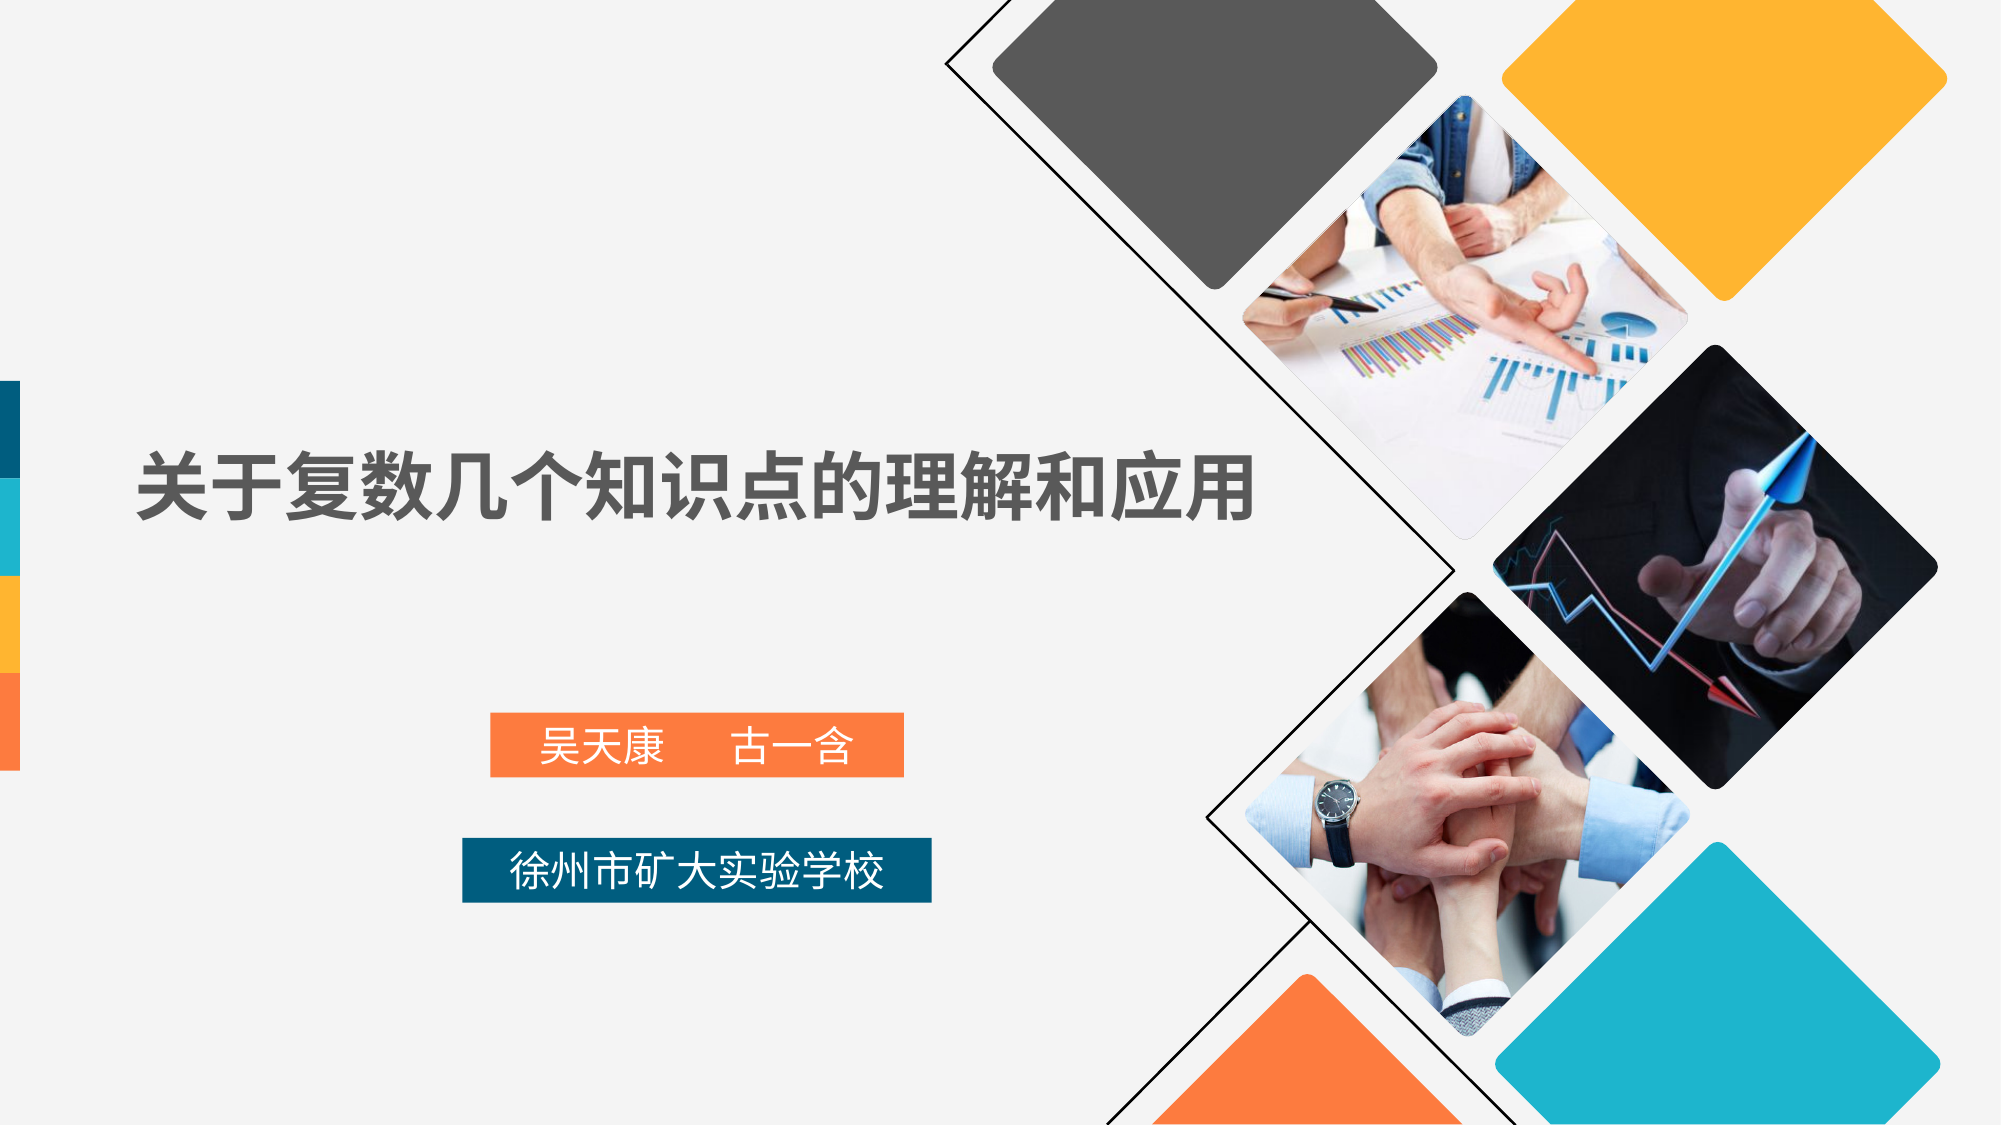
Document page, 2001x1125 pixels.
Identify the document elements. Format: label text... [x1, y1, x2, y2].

text_box [992, 0, 1438, 290]
text_box [1242, 94, 1688, 540]
text_box 关于复数几个知识点的理解和应用 [52, 398, 1342, 571]
text_box [1495, 841, 1941, 1125]
text_box [0, 380, 20, 478]
text_box 徐州市矿大实验学校 [462, 837, 932, 903]
text_box [1245, 592, 1691, 1037]
text_box [1151, 974, 1463, 1125]
text_box [0, 478, 20, 575]
text_box [0, 673, 20, 771]
text_box [1501, 0, 1948, 301]
text_box [0, 575, 20, 673]
text_box 吴天康 古一含 [490, 712, 904, 778]
text_box [1492, 344, 1938, 790]
